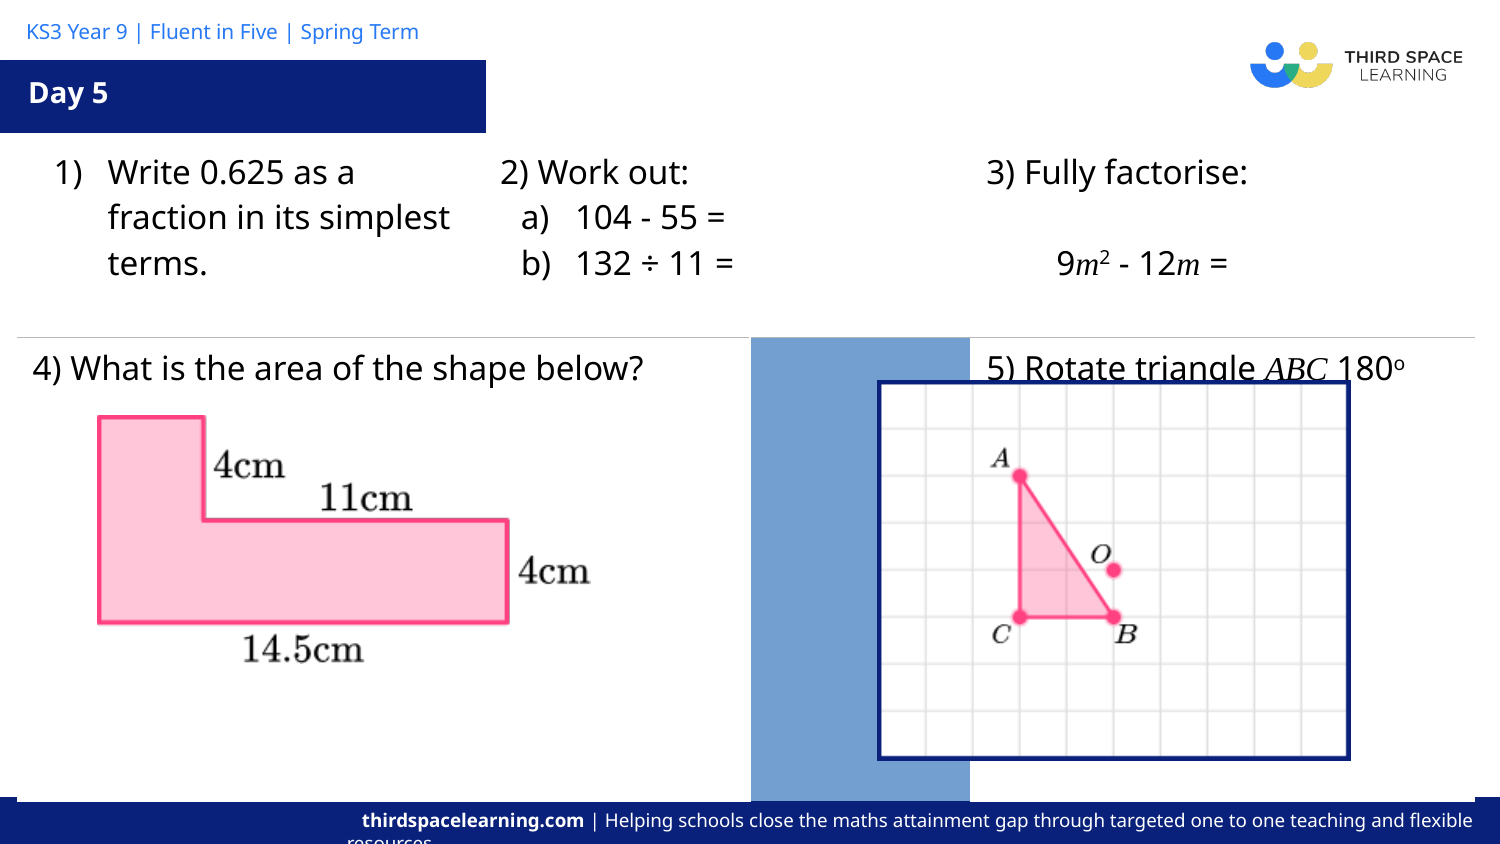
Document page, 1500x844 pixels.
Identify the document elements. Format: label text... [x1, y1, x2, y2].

table_header 2) Work out: 104 - 55 = 132 ÷ 11 = [486, 142, 970, 337]
picture [96, 415, 592, 665]
table_header 3) Fully factorise: 9m2 - 12m = [972, 142, 1474, 337]
table_cell 5) Rotate triangle ABC 180o about point O. [972, 338, 1474, 800]
text_box Day 5 [13, 59, 383, 125]
picture [1250, 33, 1465, 99]
picture [876, 380, 1351, 761]
table_header Write 0.625 as a fraction in its simplest terms. [19, 142, 484, 337]
table_cell 4) What is the area of the shape below? [19, 338, 749, 800]
